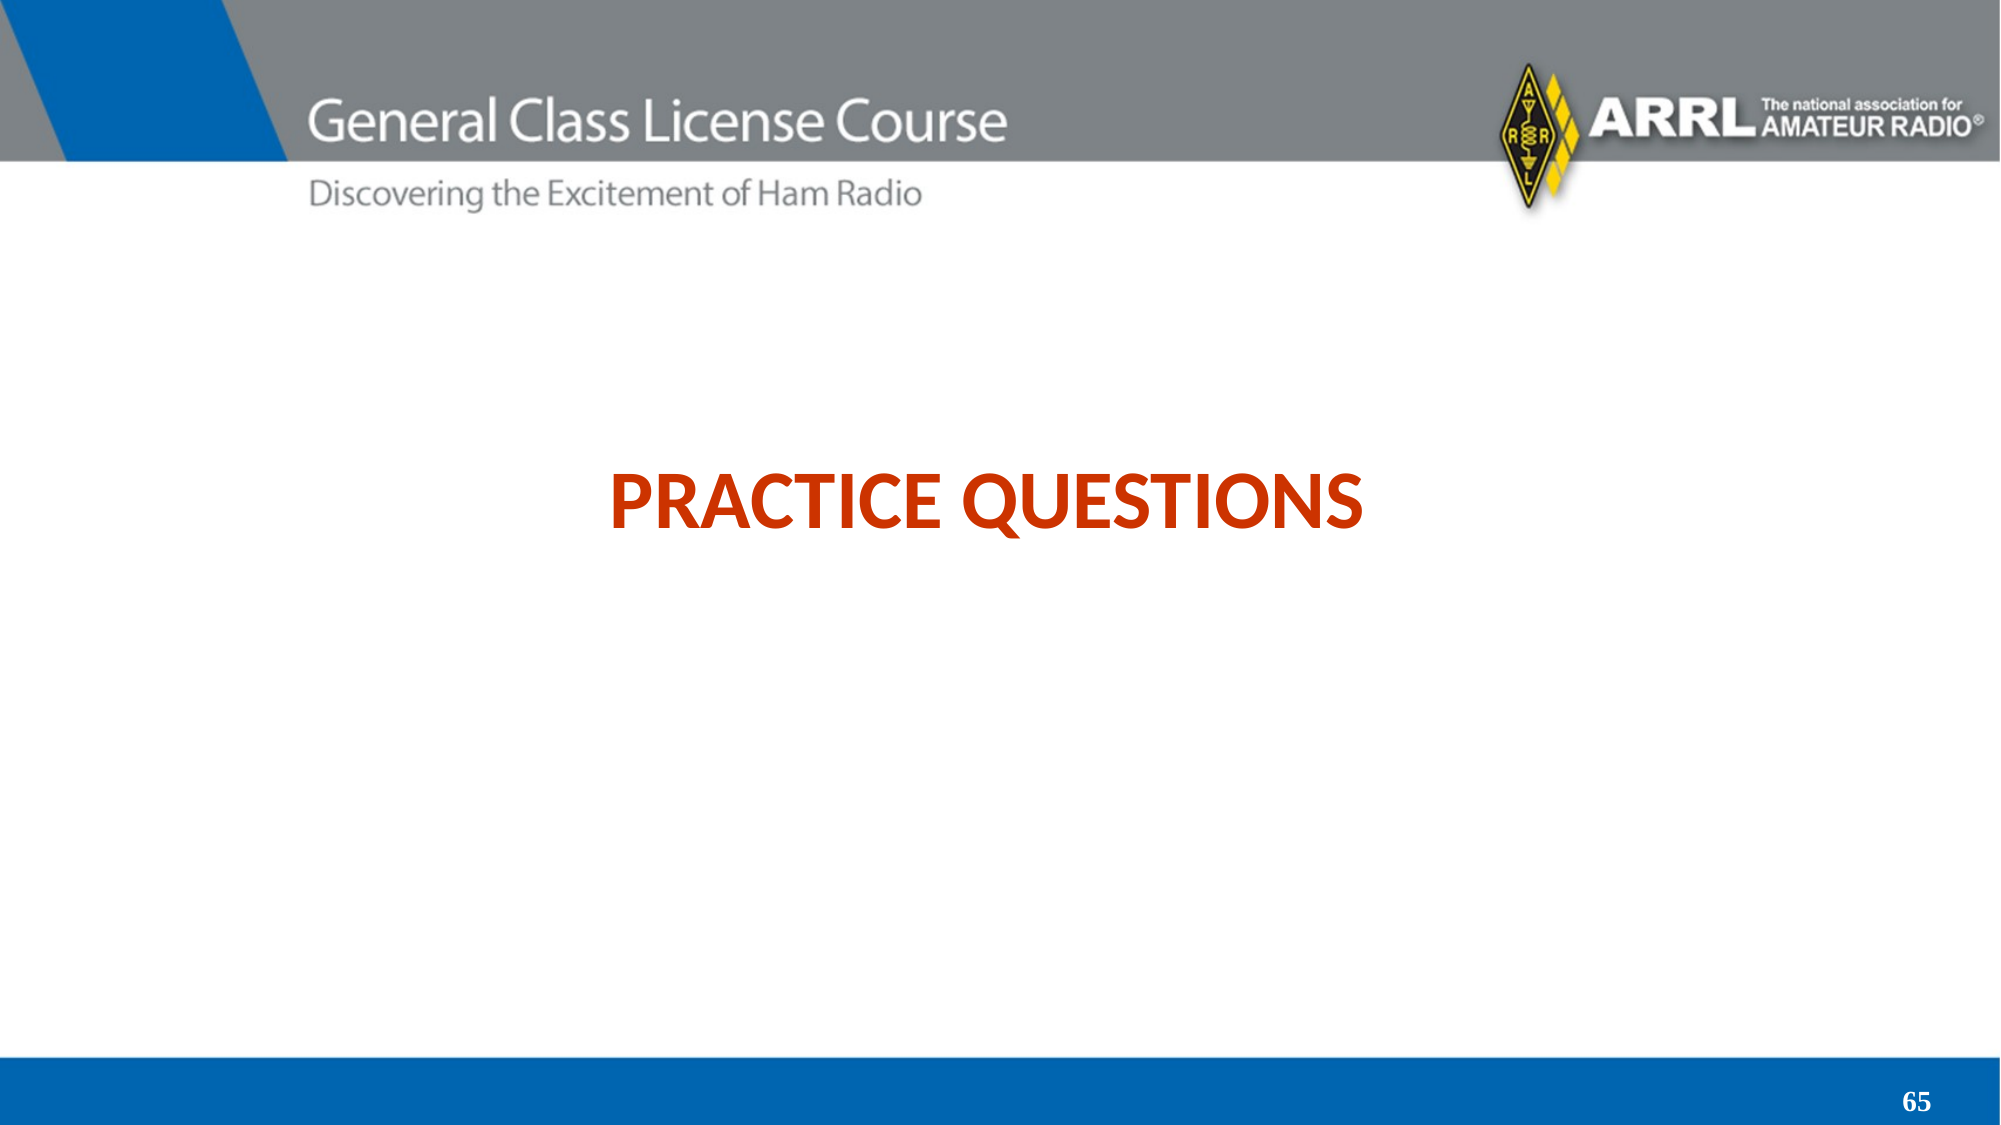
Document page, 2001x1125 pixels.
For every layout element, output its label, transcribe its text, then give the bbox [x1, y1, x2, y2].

picture [0, 0, 2001, 1125]
title PRACTICE QUESTIONS [87, 437, 1888, 625]
